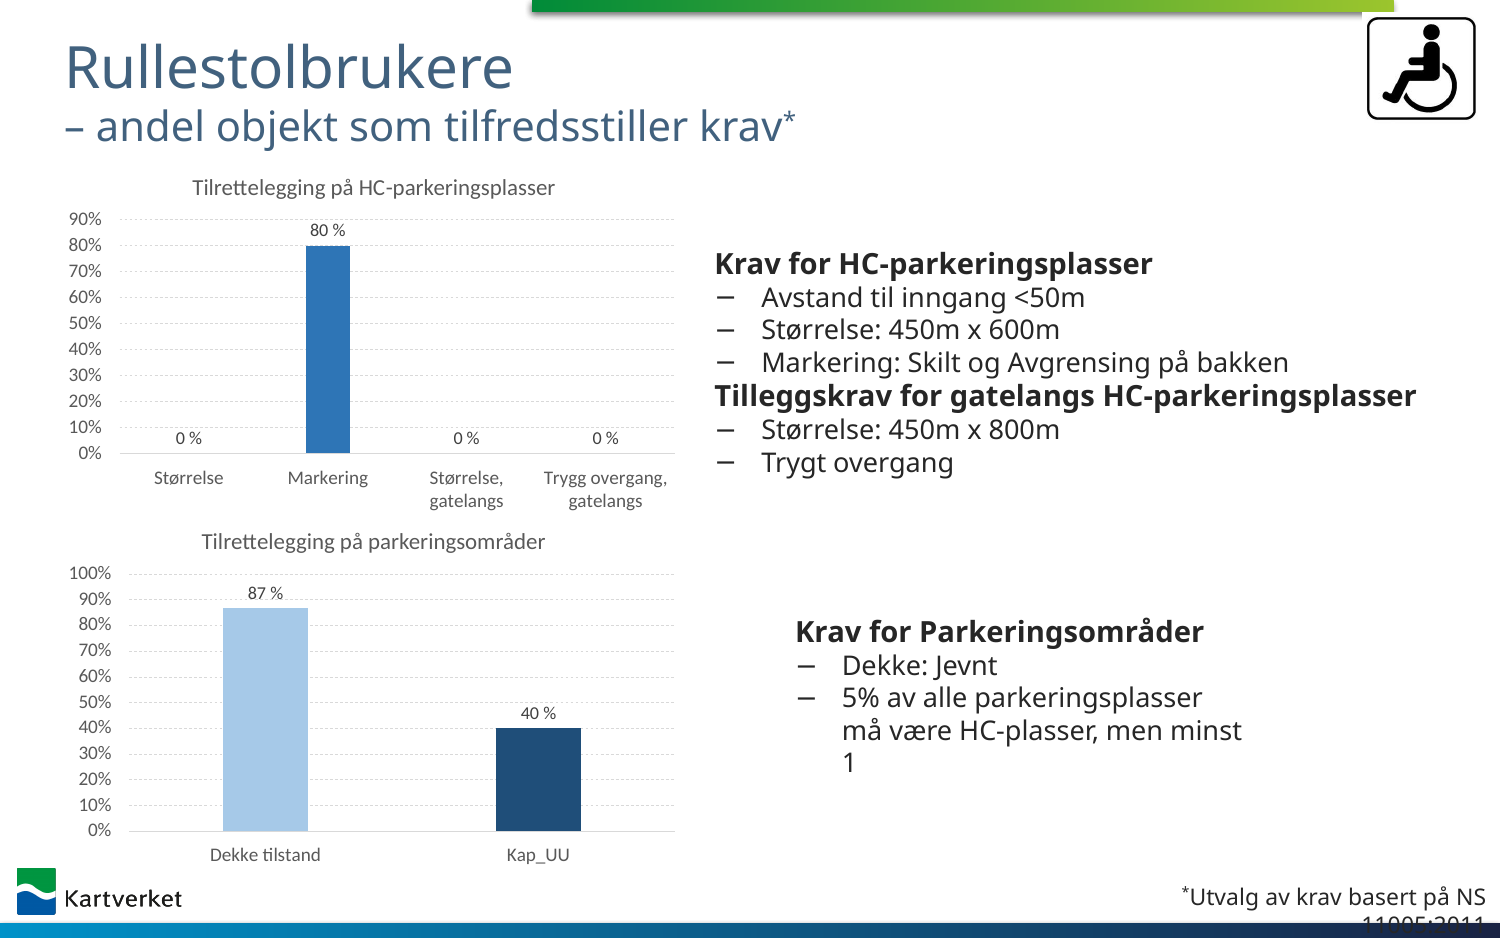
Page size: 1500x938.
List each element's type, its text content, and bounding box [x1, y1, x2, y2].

picture [62, 166, 686, 519]
text_box Krav for Parkeringsområder Dekke: Jevnt 5% av alle parkeringsplasser må være HC-plasser, men minst 1 [780, 605, 1261, 786]
picture [62, 520, 686, 874]
text_box Rullestolbrukere – andel objekt som tilfredsstiller krav* [49, 25, 1431, 158]
text_box Krav for HC-parkeringsplasser Avstand til inngang <50m Størrelse: 450m x 600m Markering: Skilt og Avgrensing på bakken Tilleggskrav for gatelangs HC-parkeringsplasser Størrelse: 450m x 800m Trygt overgang [699, 237, 1433, 485]
text_box *Utvalg av krav basert på NS 11005:2011 [1068, 873, 1500, 938]
picture [1362, 12, 1481, 126]
